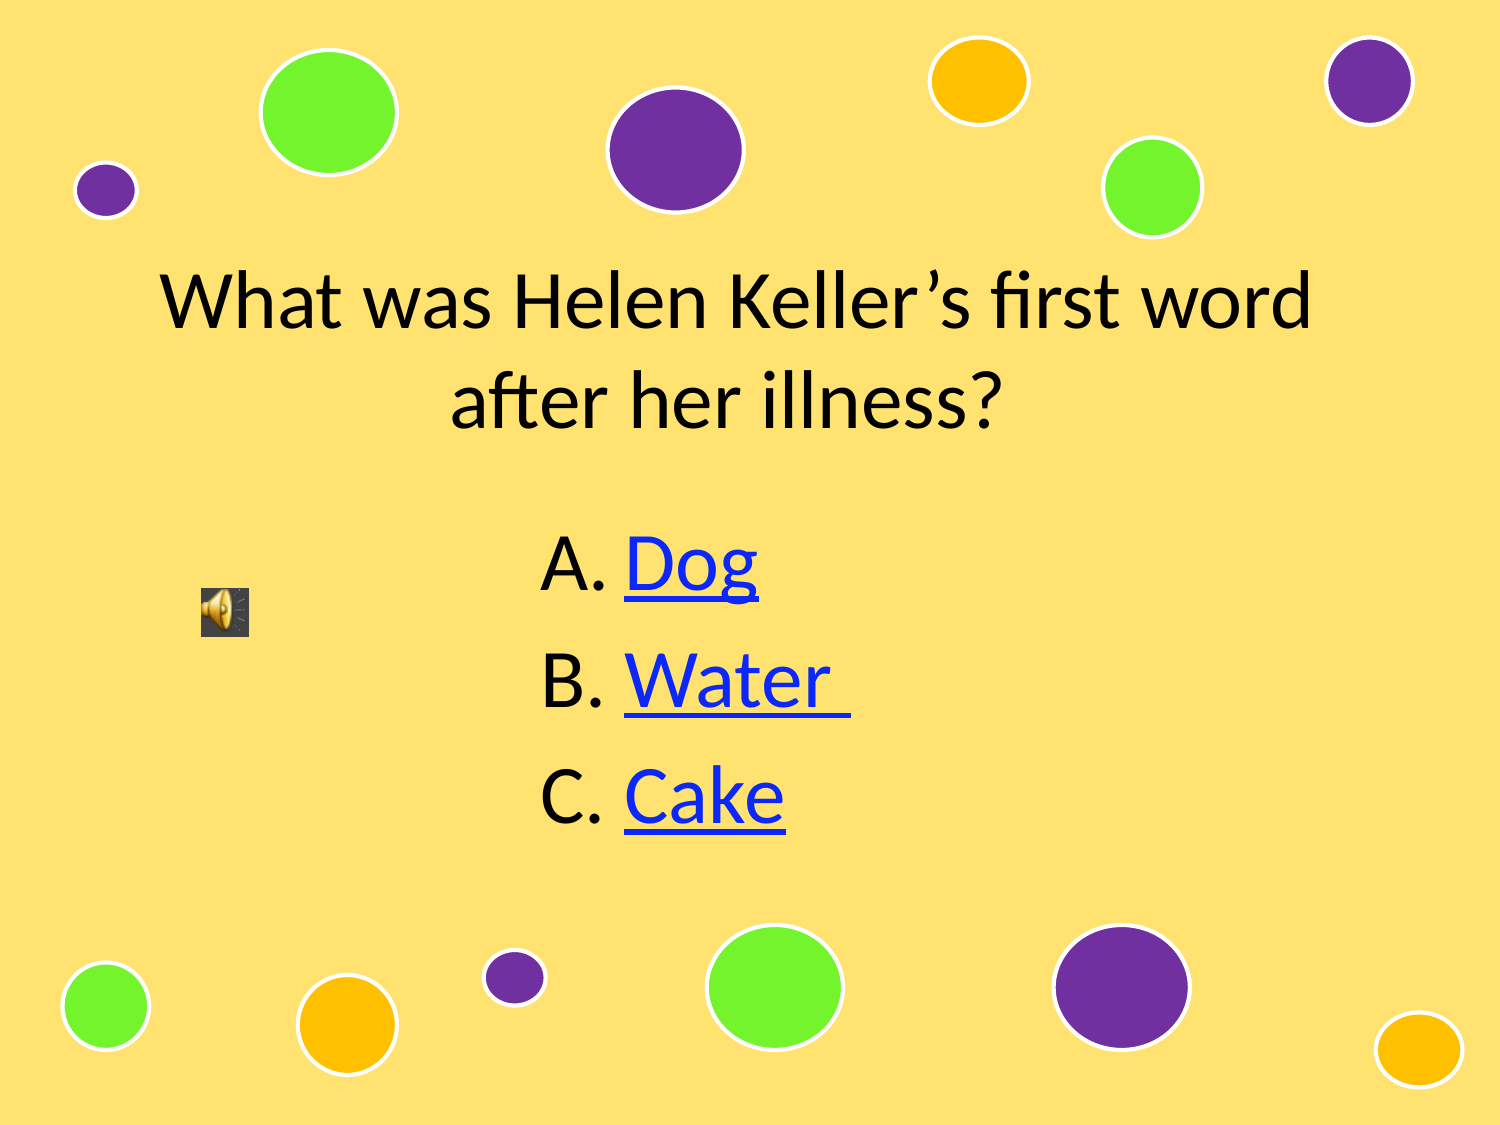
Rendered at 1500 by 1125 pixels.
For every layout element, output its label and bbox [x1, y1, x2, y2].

picture [199, 587, 251, 638]
text_box [62, 37, 1463, 1088]
